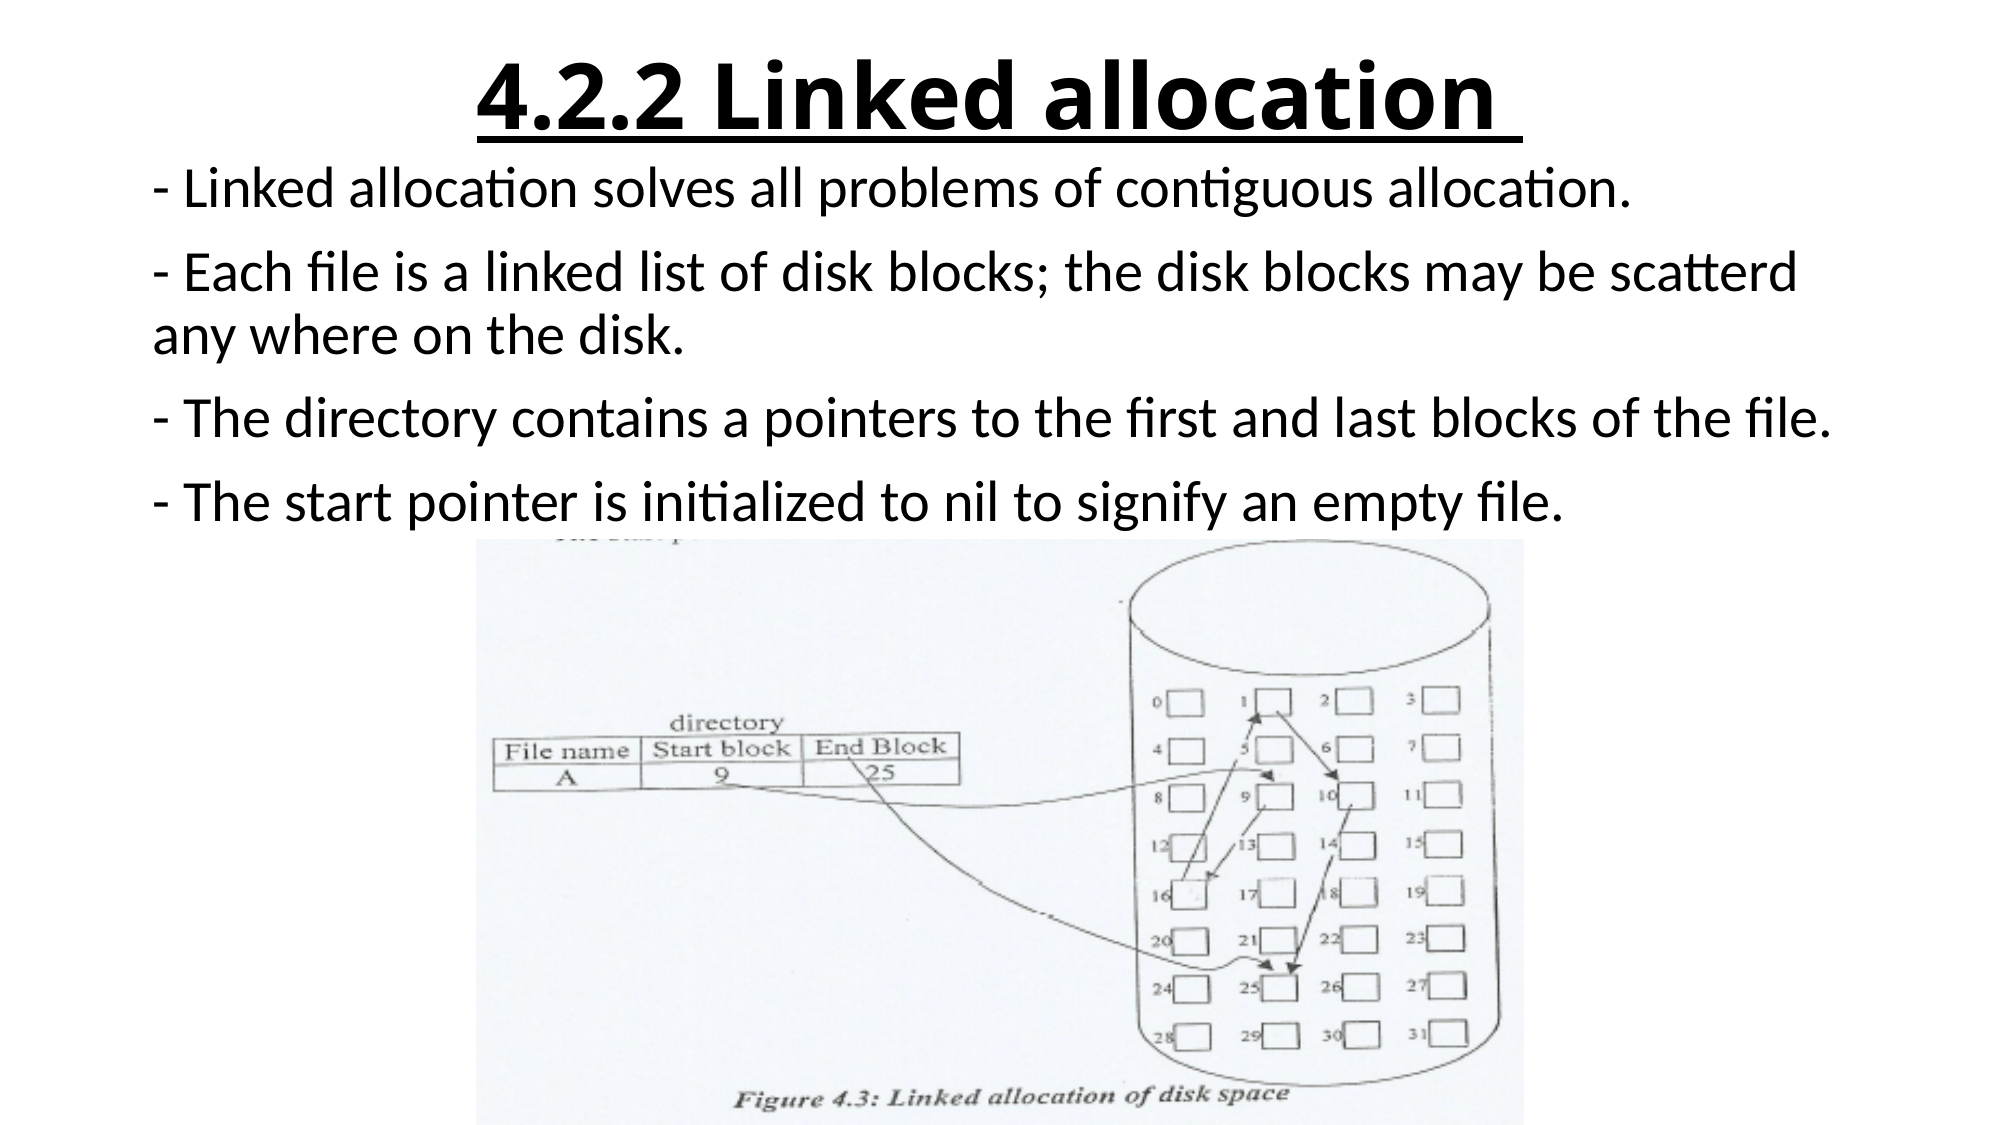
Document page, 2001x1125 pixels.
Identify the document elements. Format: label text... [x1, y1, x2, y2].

list - Linked allocation solves all problems of contiguous allocation. - Each file is a linked list of disk blocks; the disk blocks may be scatterd any where on the disk. - The directory contains a pointers to the first and last blocks of the file. - The start pointer is initialized to nil to signify an empty file. [137, 149, 1863, 1125]
text_box [0, 0, 2000, 75]
picture [476, 539, 1524, 1125]
title 4.2.2 Linked allocation [137, 76, 1863, 149]
